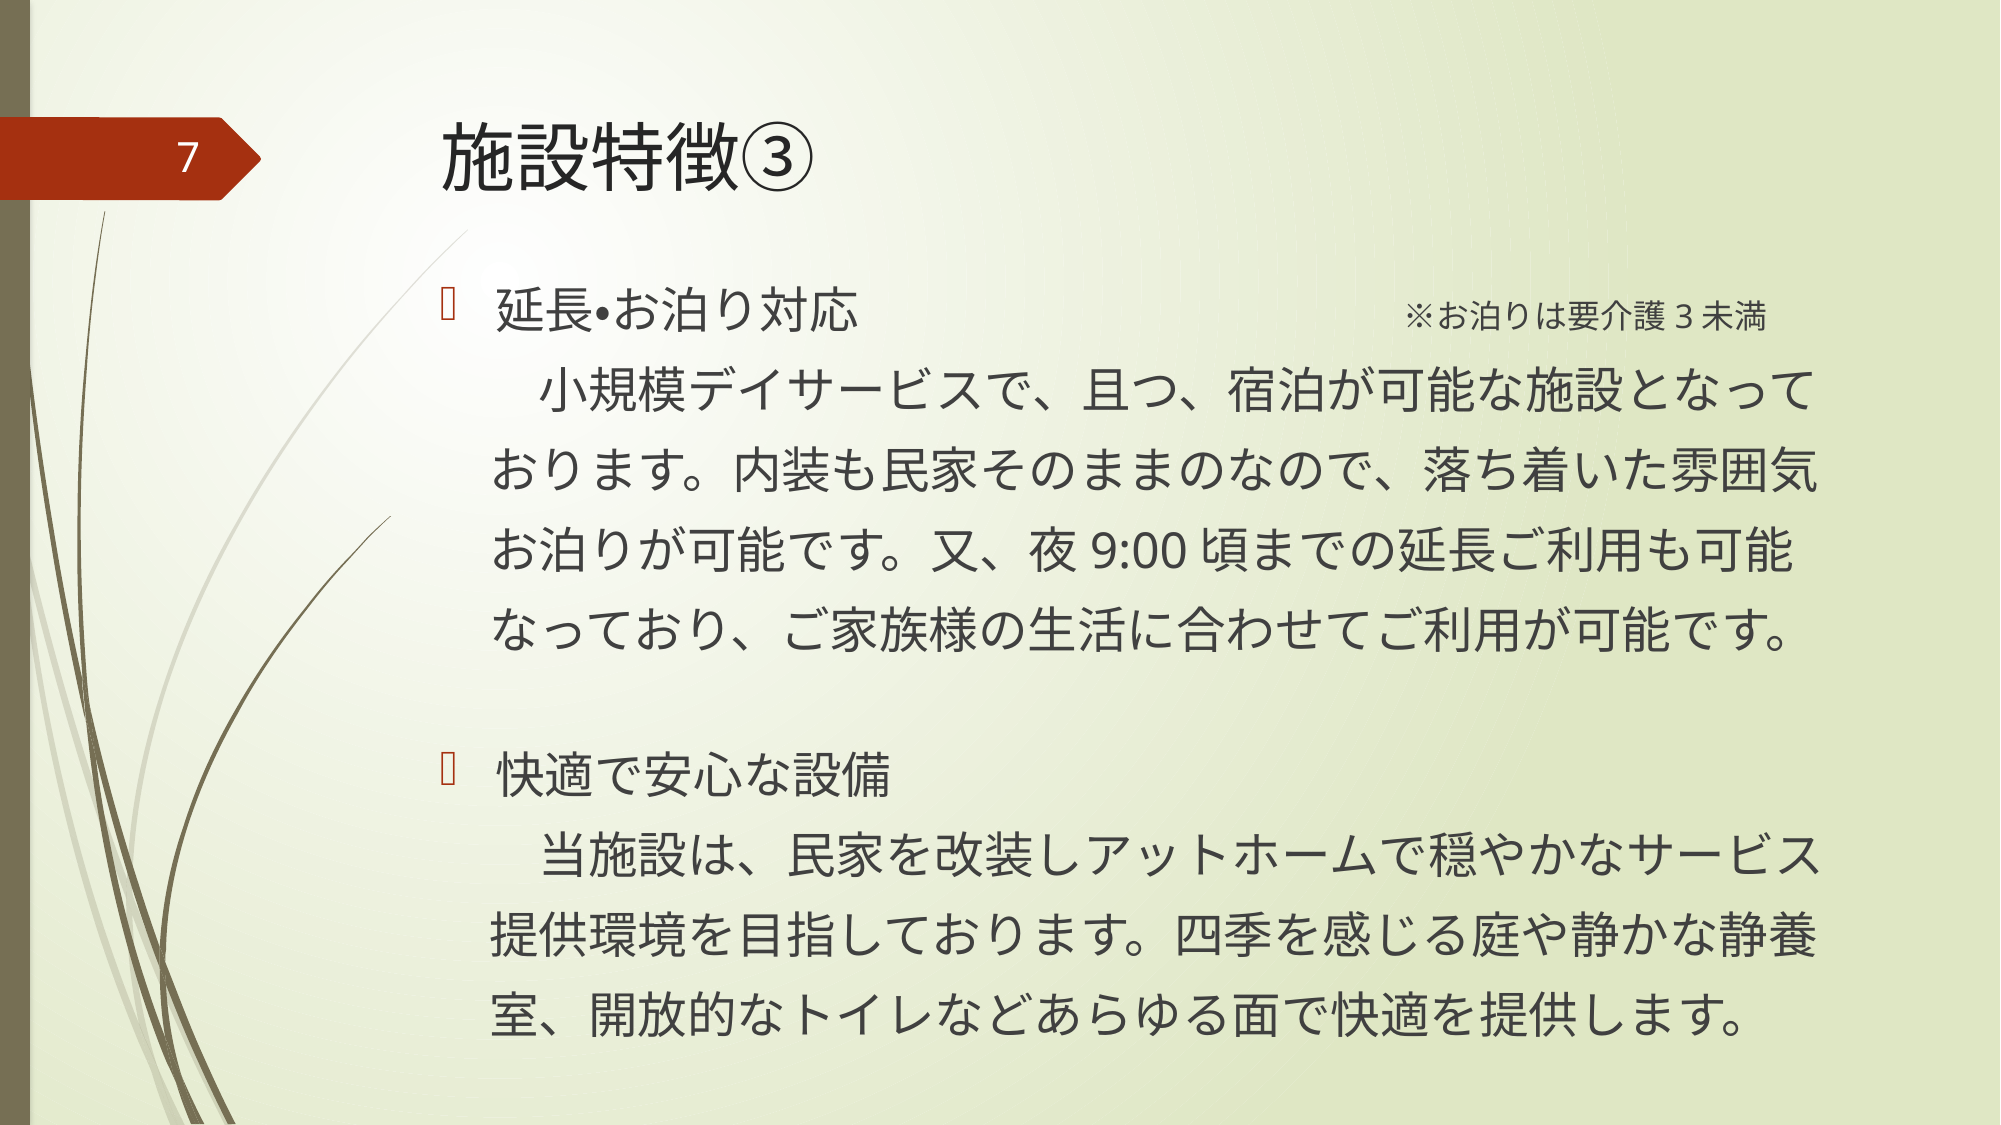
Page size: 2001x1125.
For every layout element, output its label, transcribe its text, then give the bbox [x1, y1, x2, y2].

title 施設特徴③ [425, 102, 1888, 271]
slide_number 7 [87, 129, 216, 190]
list 延長・お泊り対応 ※お泊りは要介護3未満 小規模デイサービスで、且つ、宿泊が可能な施設となって おります。内装も民家そのままのなので、落ち着いた雰囲気 お泊りが可能です。又、夜9:00頃までの延長ご利用も可能 なっており、ご家族様の生活に合わせてご利用が可能です。 快適で安心な設備 当施設は、民家を改装しアットホームで穏やかなサービス 提供環境を目指しております。四季を感じる庭や静かな静養 室、開放的なトイレなどあらゆる面で快適を提供します。 [424, 271, 1888, 1081]
